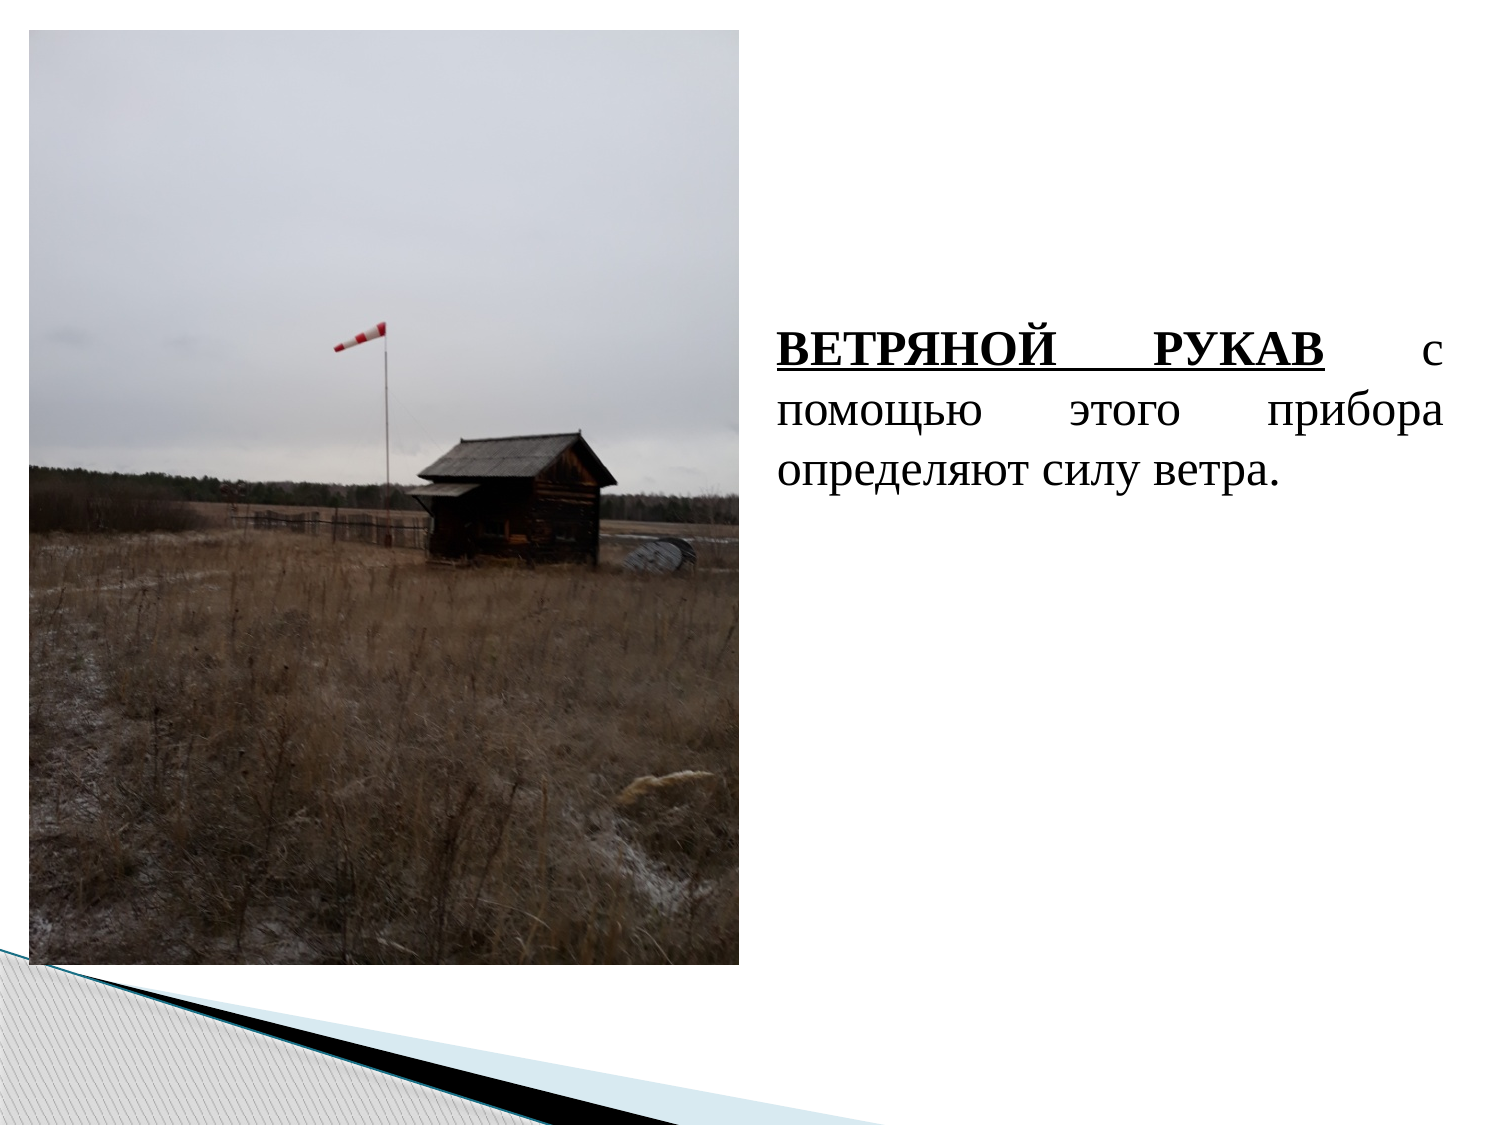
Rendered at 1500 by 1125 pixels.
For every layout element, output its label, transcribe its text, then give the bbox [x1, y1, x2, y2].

text_box ВЕТРЯНОЙ РУКАВ с помощью этого прибора определяют силу ветра. [761, 307, 1459, 503]
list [29, 30, 739, 965]
